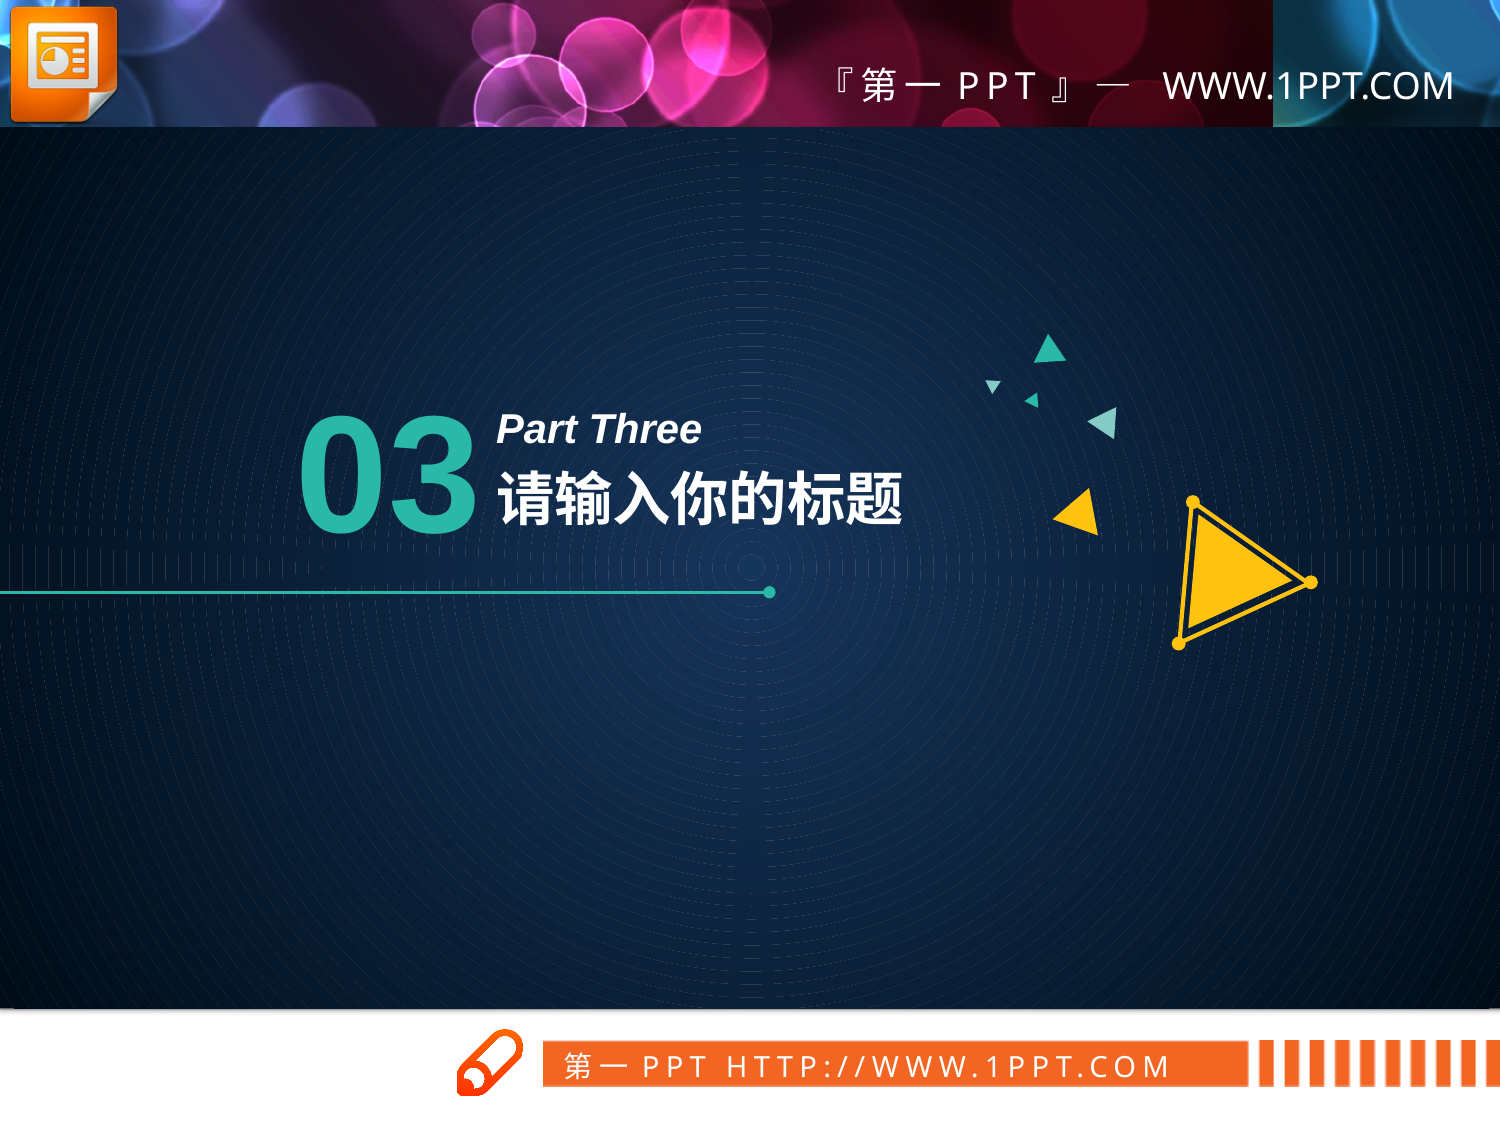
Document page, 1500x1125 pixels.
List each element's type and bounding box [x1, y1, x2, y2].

picture [0, 0, 1500, 127]
picture [543, 1040, 1500, 1087]
text_box [0, 364, 1335, 634]
